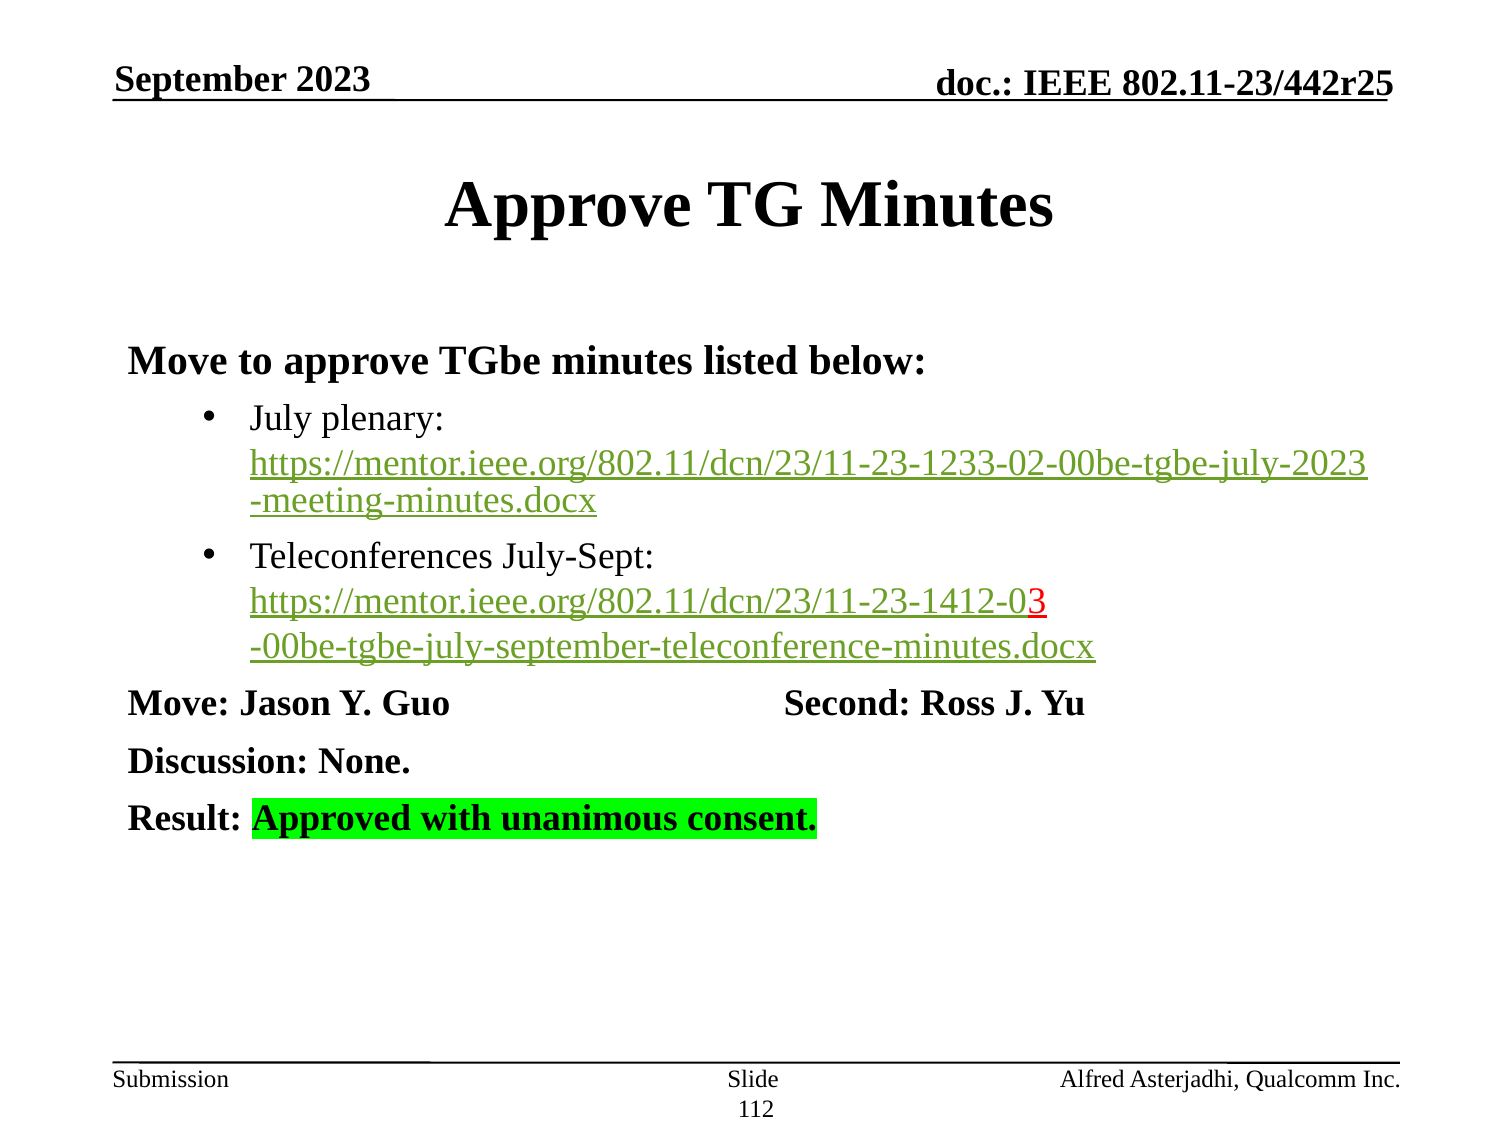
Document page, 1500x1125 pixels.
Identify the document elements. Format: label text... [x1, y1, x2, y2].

footer Alfred Asterjadhi, Qualcomm Inc. [878, 1061, 1402, 1093]
title Approve TG Minutes [112, 112, 1388, 288]
list Move to approve TGbe minutes listed below: July plenary: https://mentor.ieee.org/802.11/dcn/23/11-23-1233-02-00be-tgbe-july-2023-meeting-minutes.docx Teleconferences July-Sept: https://mentor.ieee.org/802.11/dcn/23/11-23-1412-03-00be-tgbe-july-september-teleconference-minutes.docx Move: Jason Y. Guo Second: Ross J. Yu Discussion: None. Result: Approved with unanimous consent. [112, 324, 1388, 1051]
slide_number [114, 54, 423, 100]
slide_number Slide 112 [712, 1061, 800, 1123]
